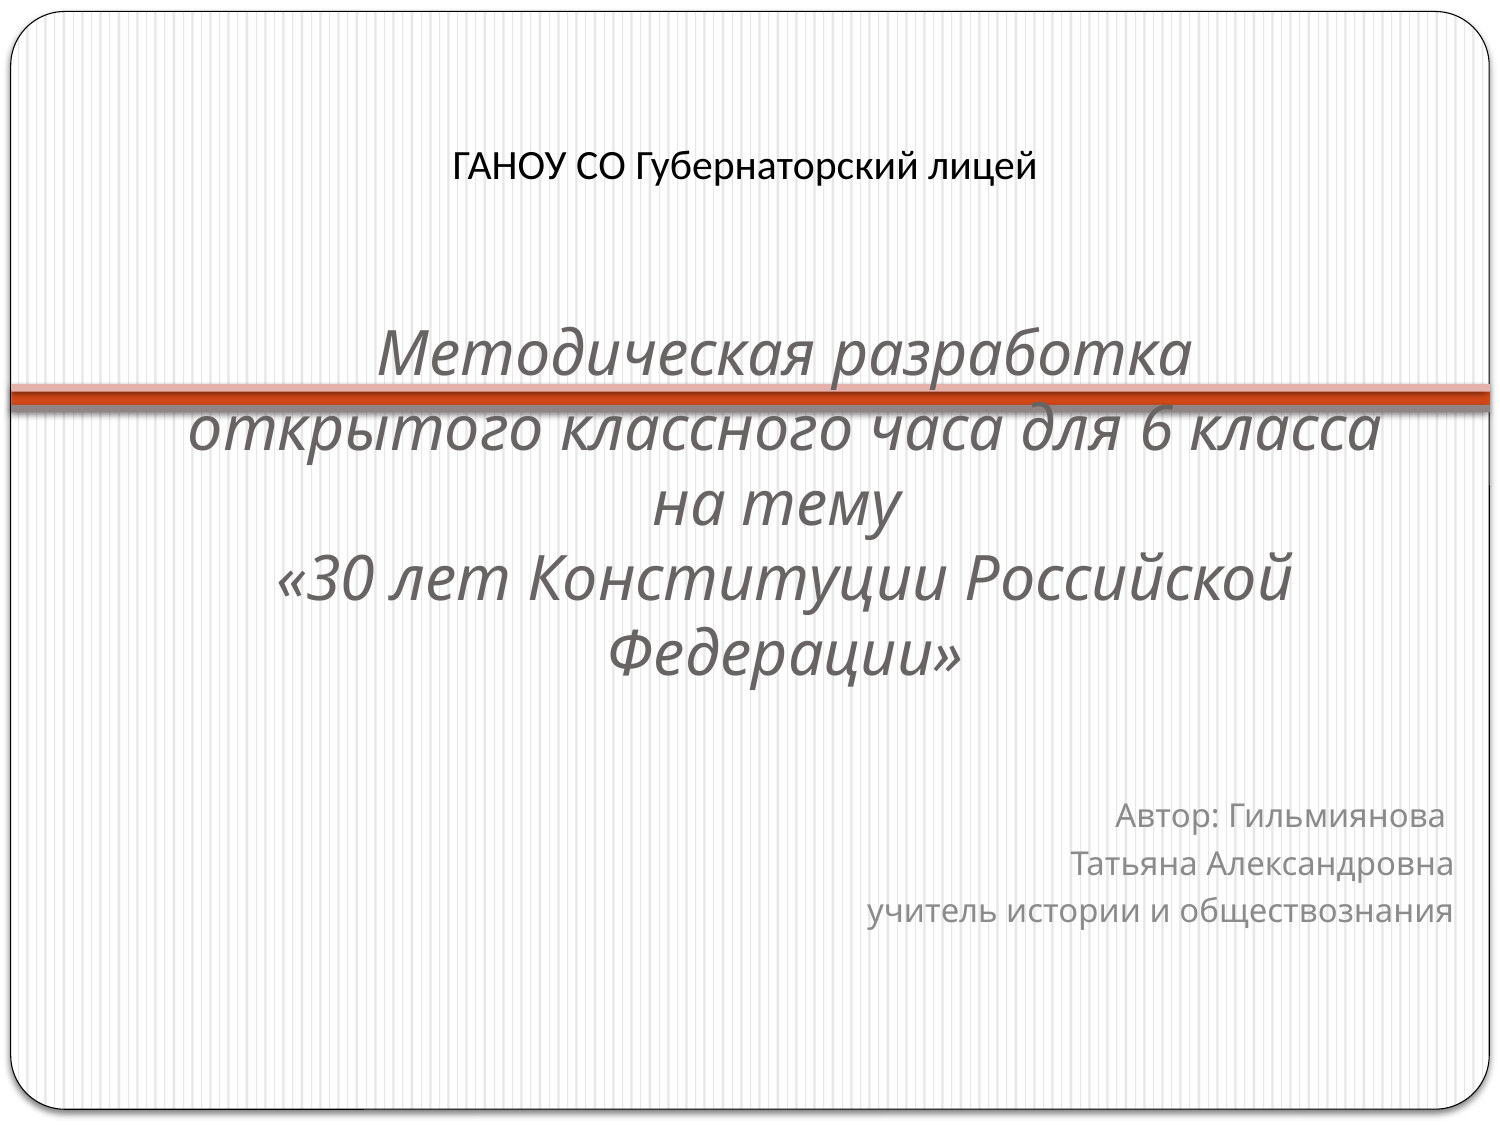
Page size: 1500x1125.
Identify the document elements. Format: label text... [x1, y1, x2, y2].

list Автор: Гильмиянова Татьяна Александровна учитель истории и обществознания [194, 739, 1470, 986]
text_box ГАНОУ СО Губернаторский лицей [437, 130, 1063, 196]
title Методическая разработка открытого классного часа для 6 класса на тему «30 лет Конституции Российской Федерации» [147, 302, 1423, 752]
